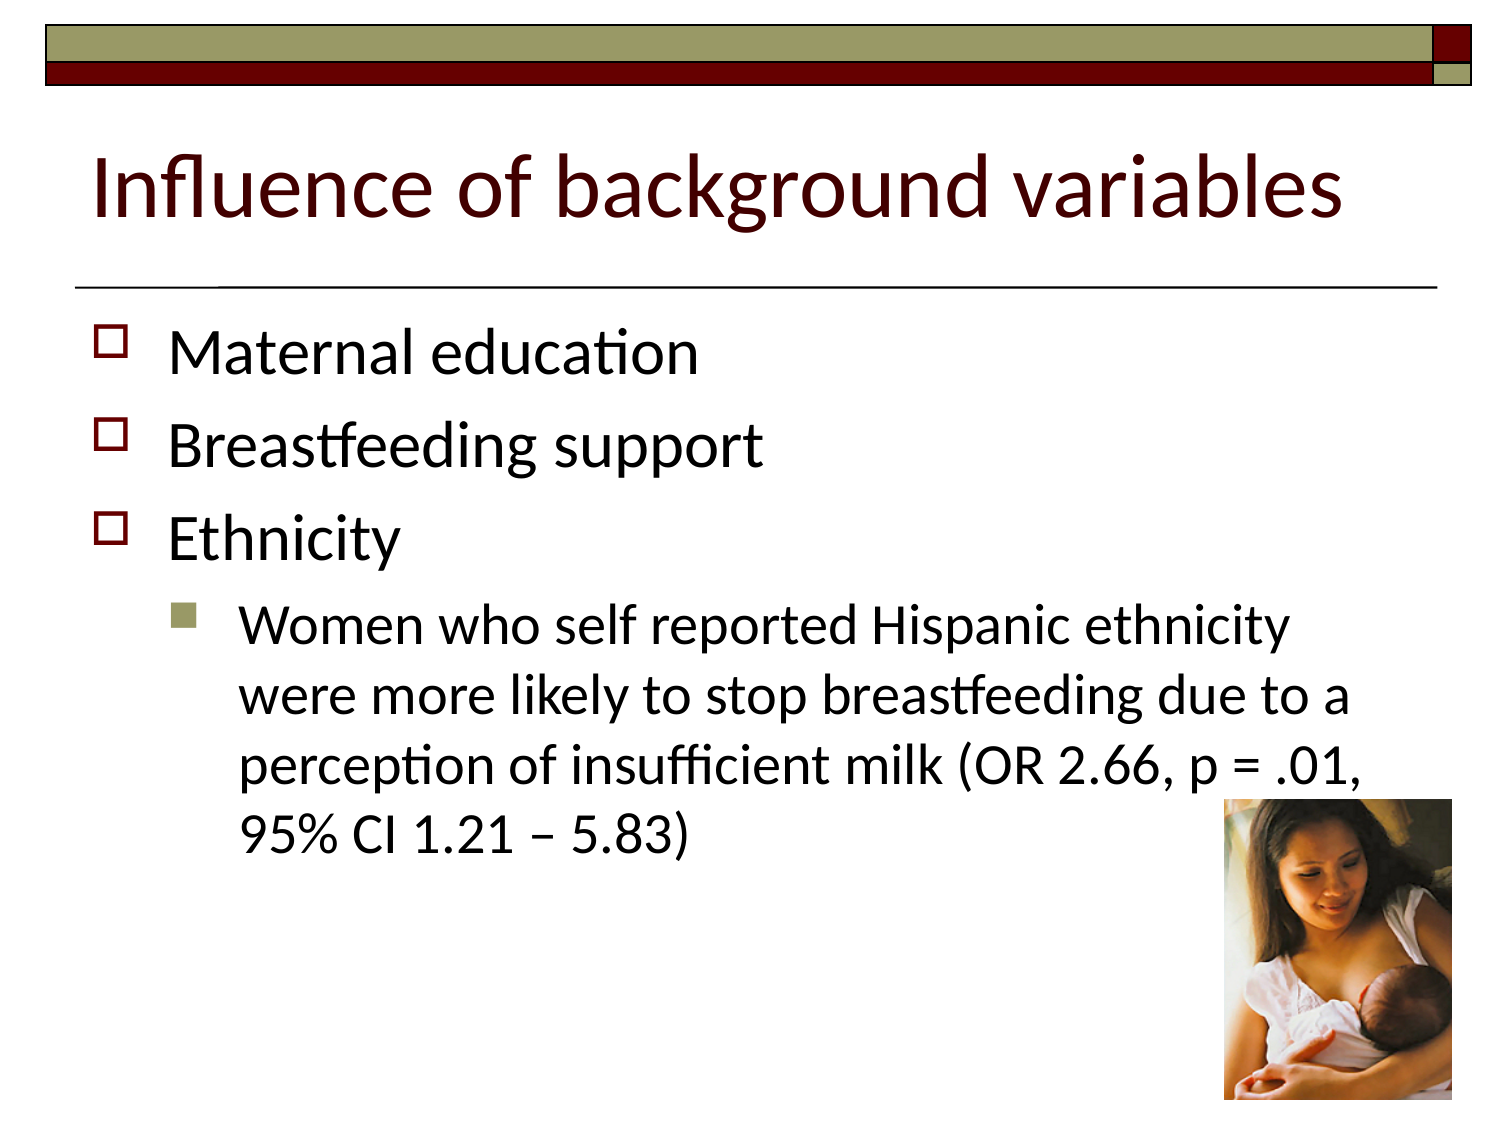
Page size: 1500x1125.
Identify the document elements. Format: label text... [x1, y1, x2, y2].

title Influence of background variables [74, 87, 1426, 276]
list Maternal education Breastfeeding support Ethnicity Women who self reported Hispanic ethnicity were more likely to stop breastfeeding due to a perception of insufficient milk (OR 2.66, p = .01, 95% CI 1.21 – 5.83) [74, 299, 1426, 1006]
picture [1224, 799, 1452, 1101]
